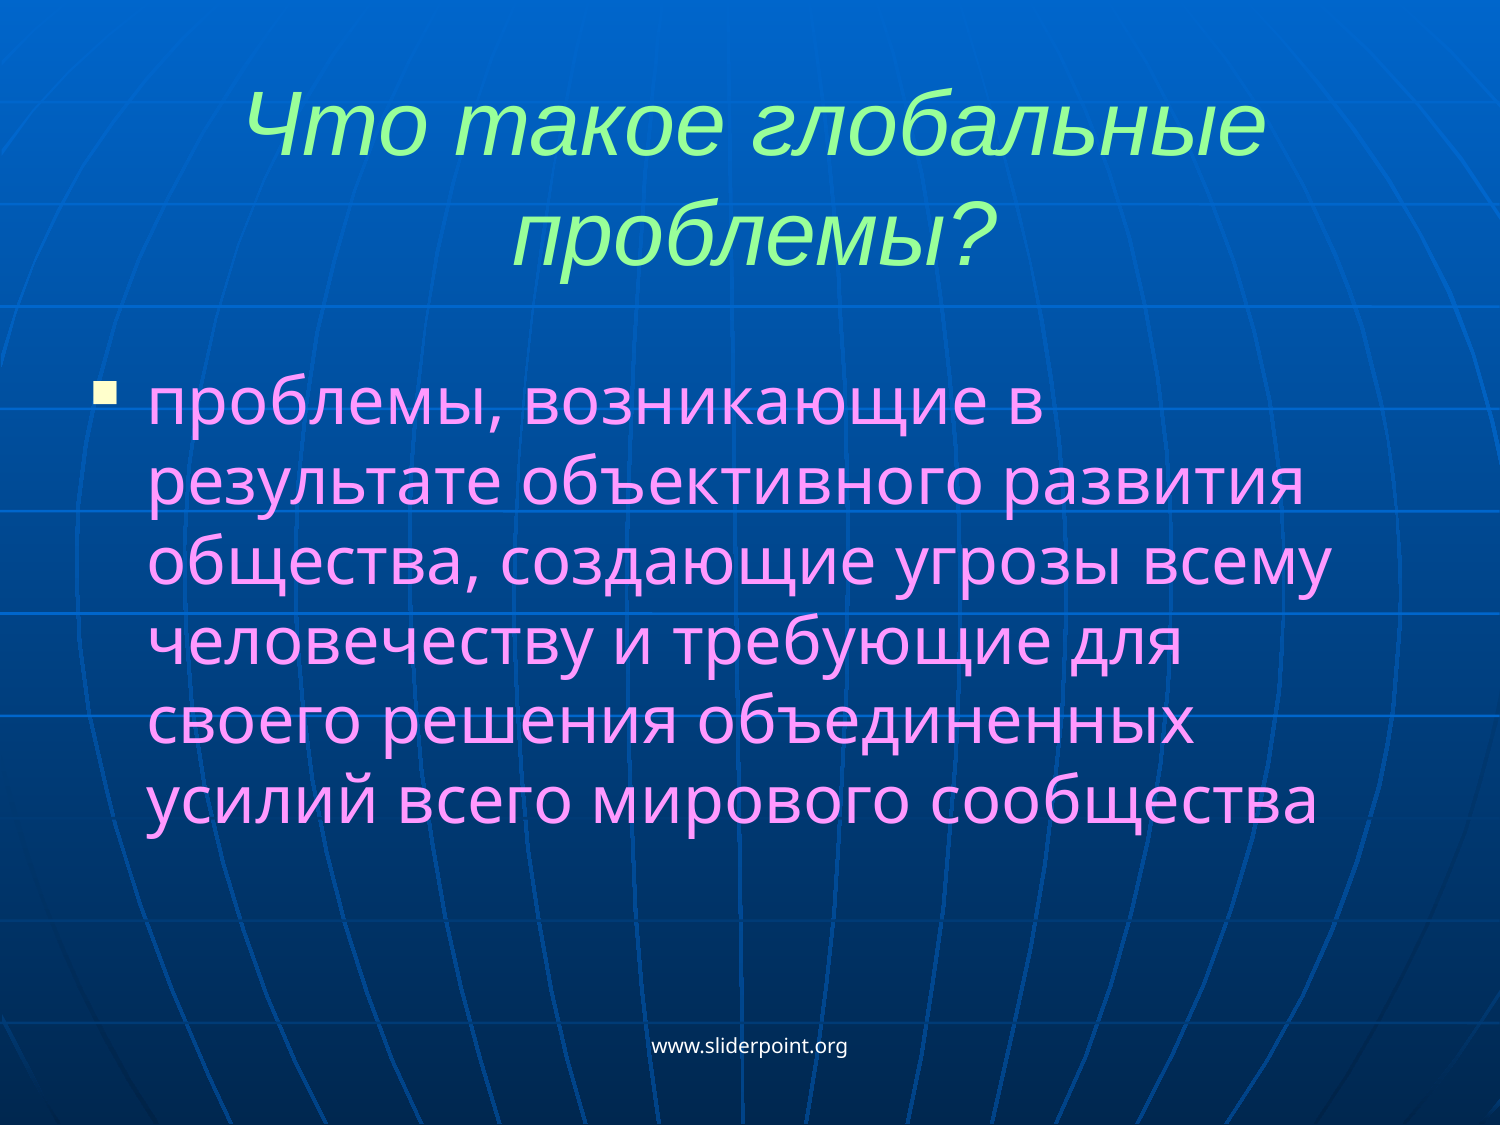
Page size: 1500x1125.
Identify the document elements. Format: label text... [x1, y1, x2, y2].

footer www.sliderpoint.org [512, 1024, 988, 1101]
list проблемы, возникающие в результате объективного развития общества, создающие угрозы всему человечеству и требующие для своего решения объединенных усилий всего мирового сообщества [74, 349, 1426, 1006]
title Что такое глобальные проблемы? [74, 45, 1436, 303]
